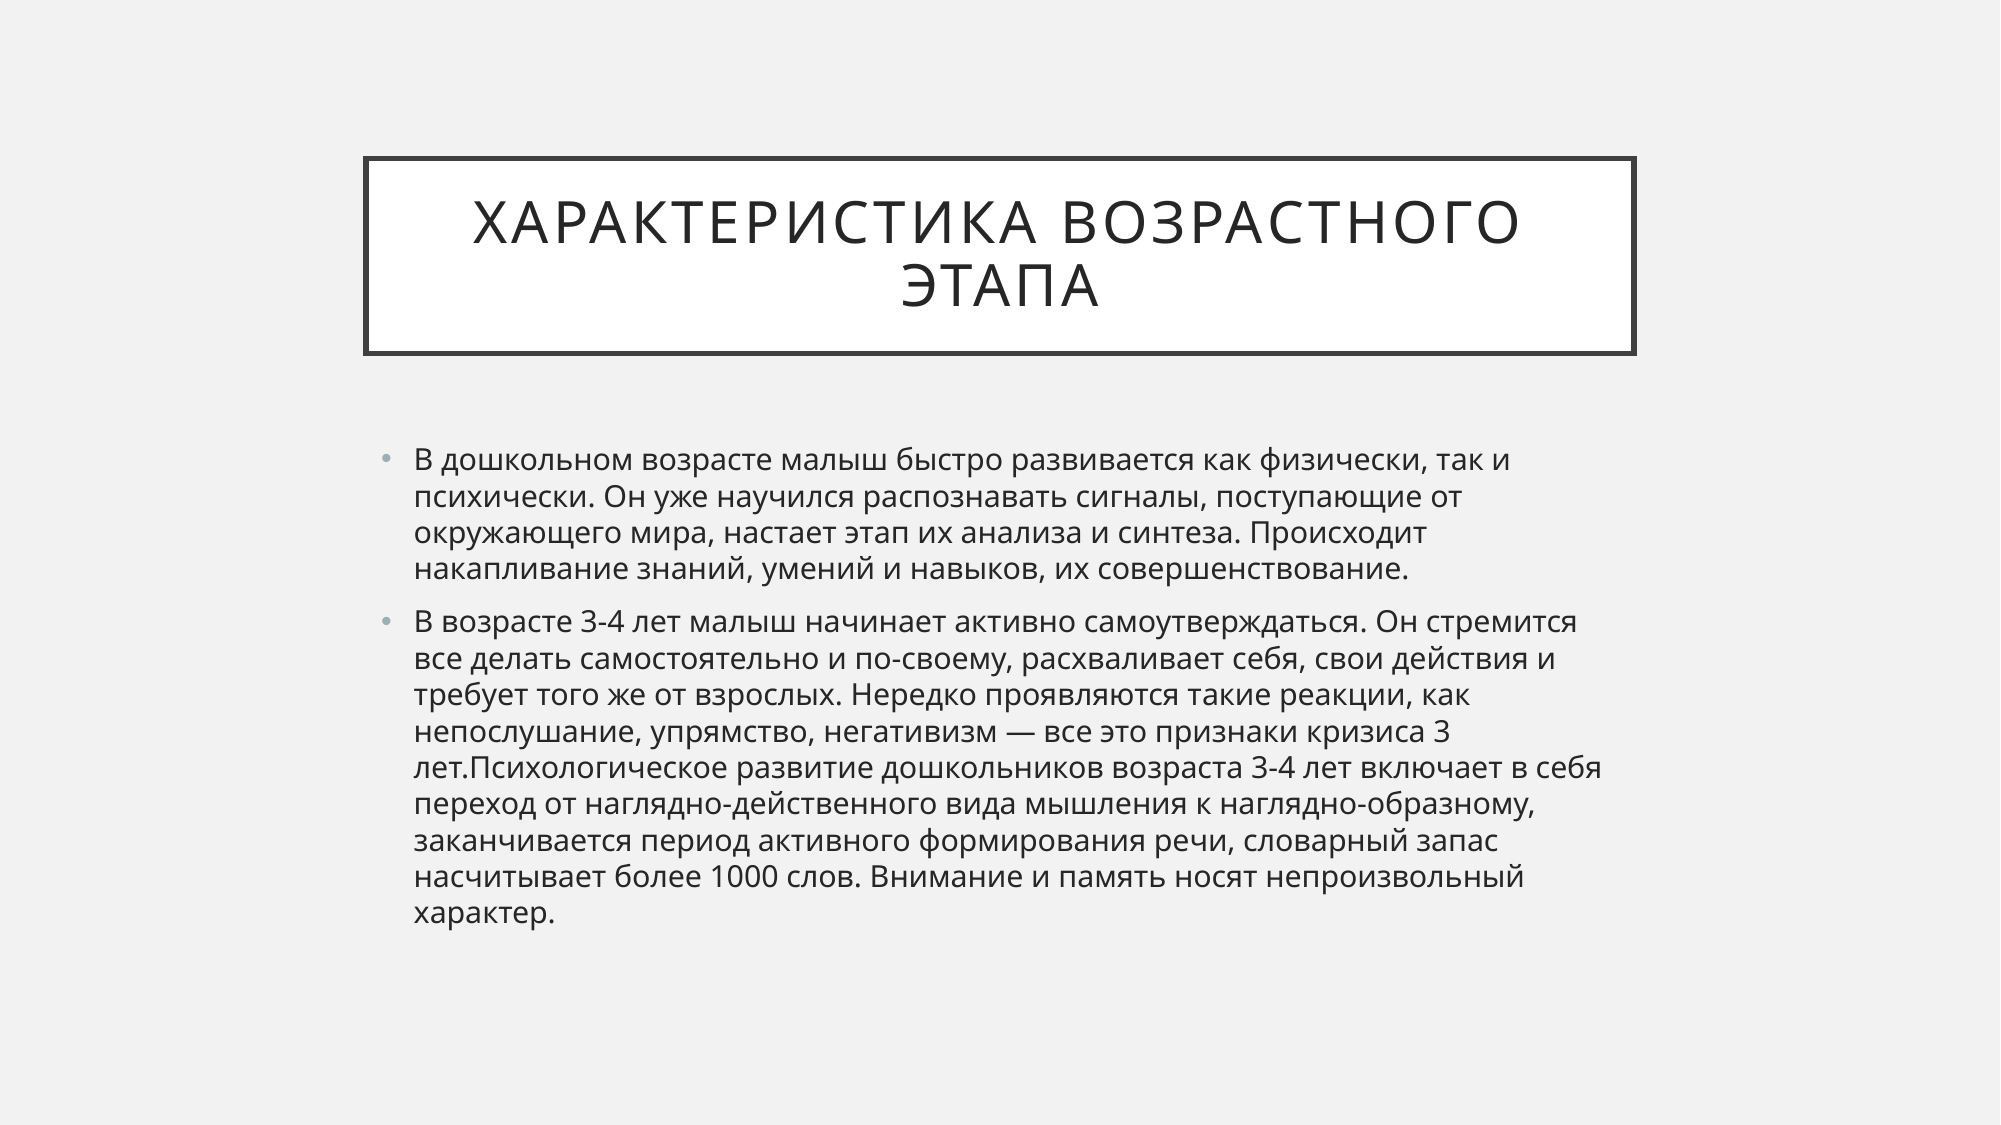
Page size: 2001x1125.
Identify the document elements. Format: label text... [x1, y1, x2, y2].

title Характеристика возрастного этапа [363, 156, 1637, 356]
list В дошкольном возрасте малыш быстро развивается как физически, так и психически. Он уже научился распознавать сигналы, поступающие от окружающего мира, настает этап их анализа и синтеза. Происходит накапливание знаний, умений и навыков, их совершенствование. В возрасте 3-4 лет малыш начинает активно самоутверждаться. Он стремится все делать самостоятельно и по-своему, расхваливает себя, свои действия и требует того же от взрослых. Нередко проявляются такие реакции, как непослушание, упрямство, негативизм — все это признаки кризиса 3 лет.Психологическое развитие дошкольников возраста 3-4 лет включает в себя переход от наглядно-действенного вида мышления к наглядно-образному, заканчивается период активного формирования речи, словарный запас насчитывает более 1000 слов. Внимание и память носят непроизвольный характер. [366, 432, 1634, 942]
